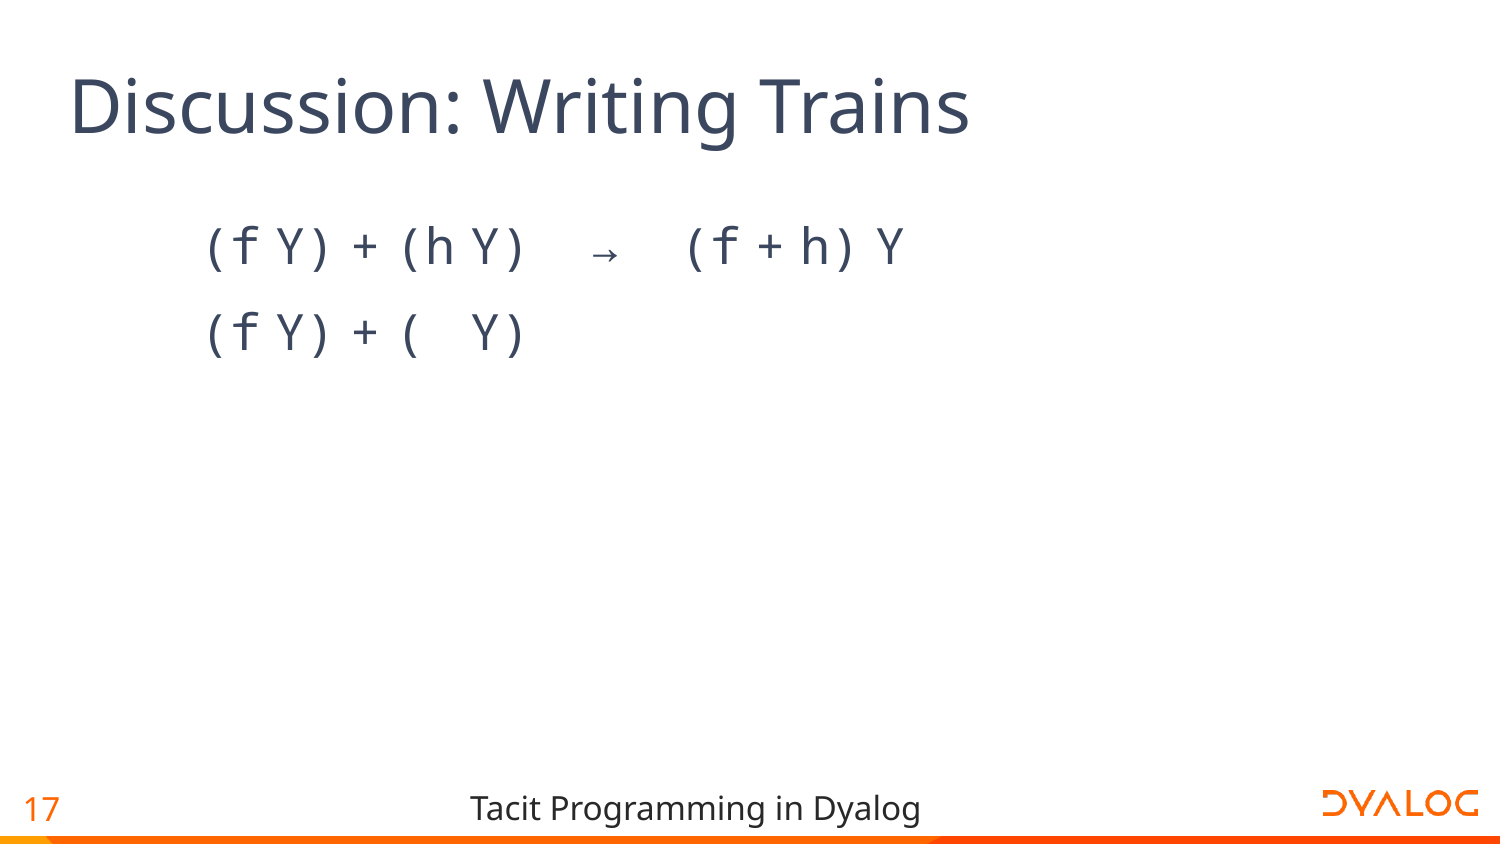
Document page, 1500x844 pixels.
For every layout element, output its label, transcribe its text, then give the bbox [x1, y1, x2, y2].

title Discussion: Writing Trains [53, 43, 1121, 157]
picture [1323, 790, 1478, 816]
picture [0, 836, 1500, 844]
list (f Y) + (h Y) → (f + h) Y (f Y) + ( Y) → (f + ⊢) Y [53, 207, 1053, 740]
